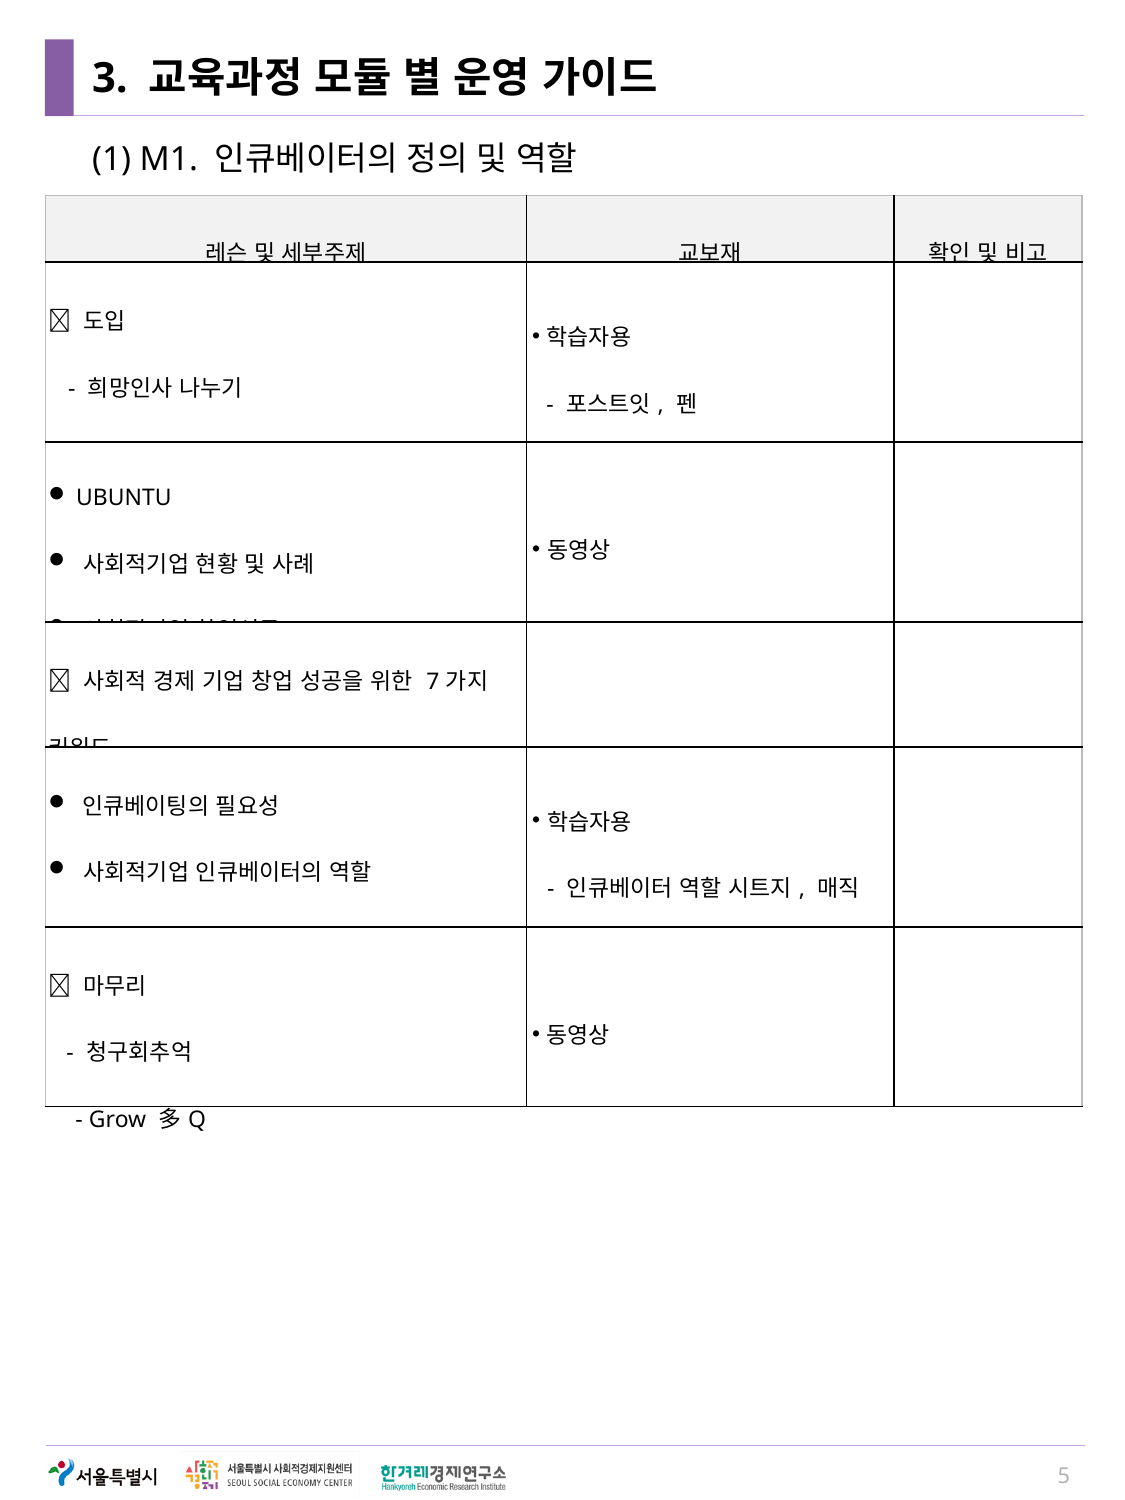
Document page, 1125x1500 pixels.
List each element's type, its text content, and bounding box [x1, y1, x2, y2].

table_cell [527, 623, 893, 746]
table_cell 인큐베이팅의 필요성 사회적기업 인큐베이터의 역할 - 활동: 사회적기업 인큐베이터의 역할 [46, 748, 526, 926]
title 3. 교육과정 모듈 별 운영 가이드 [77, 49, 1034, 110]
table_cell [895, 623, 1081, 746]
text_box (1) M1. 인큐베이터의 정의 및 역할 [77, 130, 669, 185]
table_header 확인 및 비고 [895, 196, 1081, 261]
table_header 교보재 [527, 196, 893, 261]
table_cell 학습자용 - 포스트잇, 펜 [527, 263, 893, 441]
table_cell 동영상 [527, 443, 893, 621]
table_cell  마무리 - 청구회추억 - Grow 多Q [46, 928, 526, 1106]
slide_number 5 [832, 1436, 1086, 1500]
table_cell UBUNTU 사회적기업 현황 및 사례 사회적기업 창업성공 [46, 443, 526, 621]
picture [178, 1451, 360, 1499]
table_cell 학습자용 - 인큐베이터 역할 시트지, 매직 [527, 748, 893, 926]
table_cell [895, 443, 1081, 621]
table_cell [895, 928, 1081, 1106]
picture [48, 1457, 157, 1486]
table_cell [895, 748, 1081, 926]
table_cell  도입 - 희망인사 나누기 - 과정 소개 [46, 263, 526, 441]
picture [381, 1465, 506, 1491]
table_header 레슨 및 세부주제 [46, 196, 526, 261]
table_cell 동영상 [527, 928, 893, 1106]
table_cell  사회적 경제 기업 창업 성공을 위한 7가지 키워드 [46, 623, 526, 746]
table_cell [895, 263, 1081, 441]
